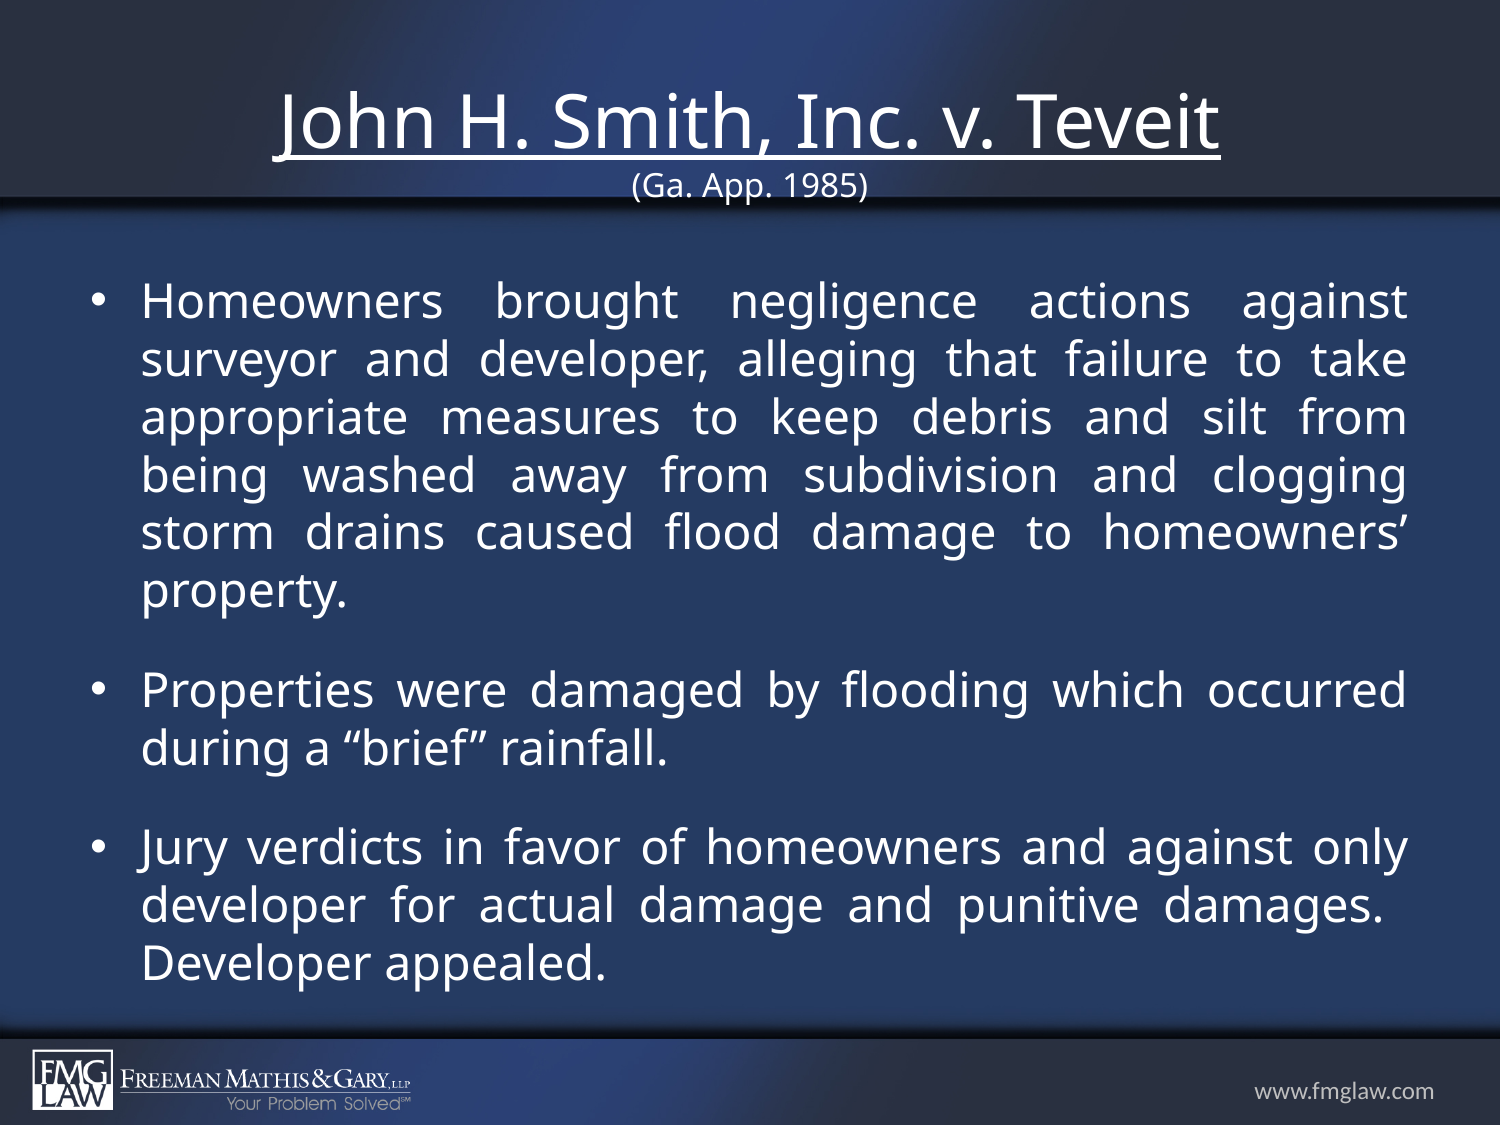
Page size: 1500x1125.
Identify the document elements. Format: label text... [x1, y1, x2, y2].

list Homeowners brought negligence actions against surveyor and developer, alleging that failure to take appropriate measures to keep debris and silt from being washed away from subdivision and clogging storm drains caused flood damage to homeowners’ property. Properties were damaged by flooding which occurred during a “brief” rainfall. Jury verdicts in favor of homeowners and against only developer for actual damage and punitive damages. Developer appealed. [75, 262, 1425, 1005]
picture [0, 0, 1500, 1125]
title John H. Smith, Inc. v. Teveit (Ga. App. 1985) [75, 45, 1425, 233]
